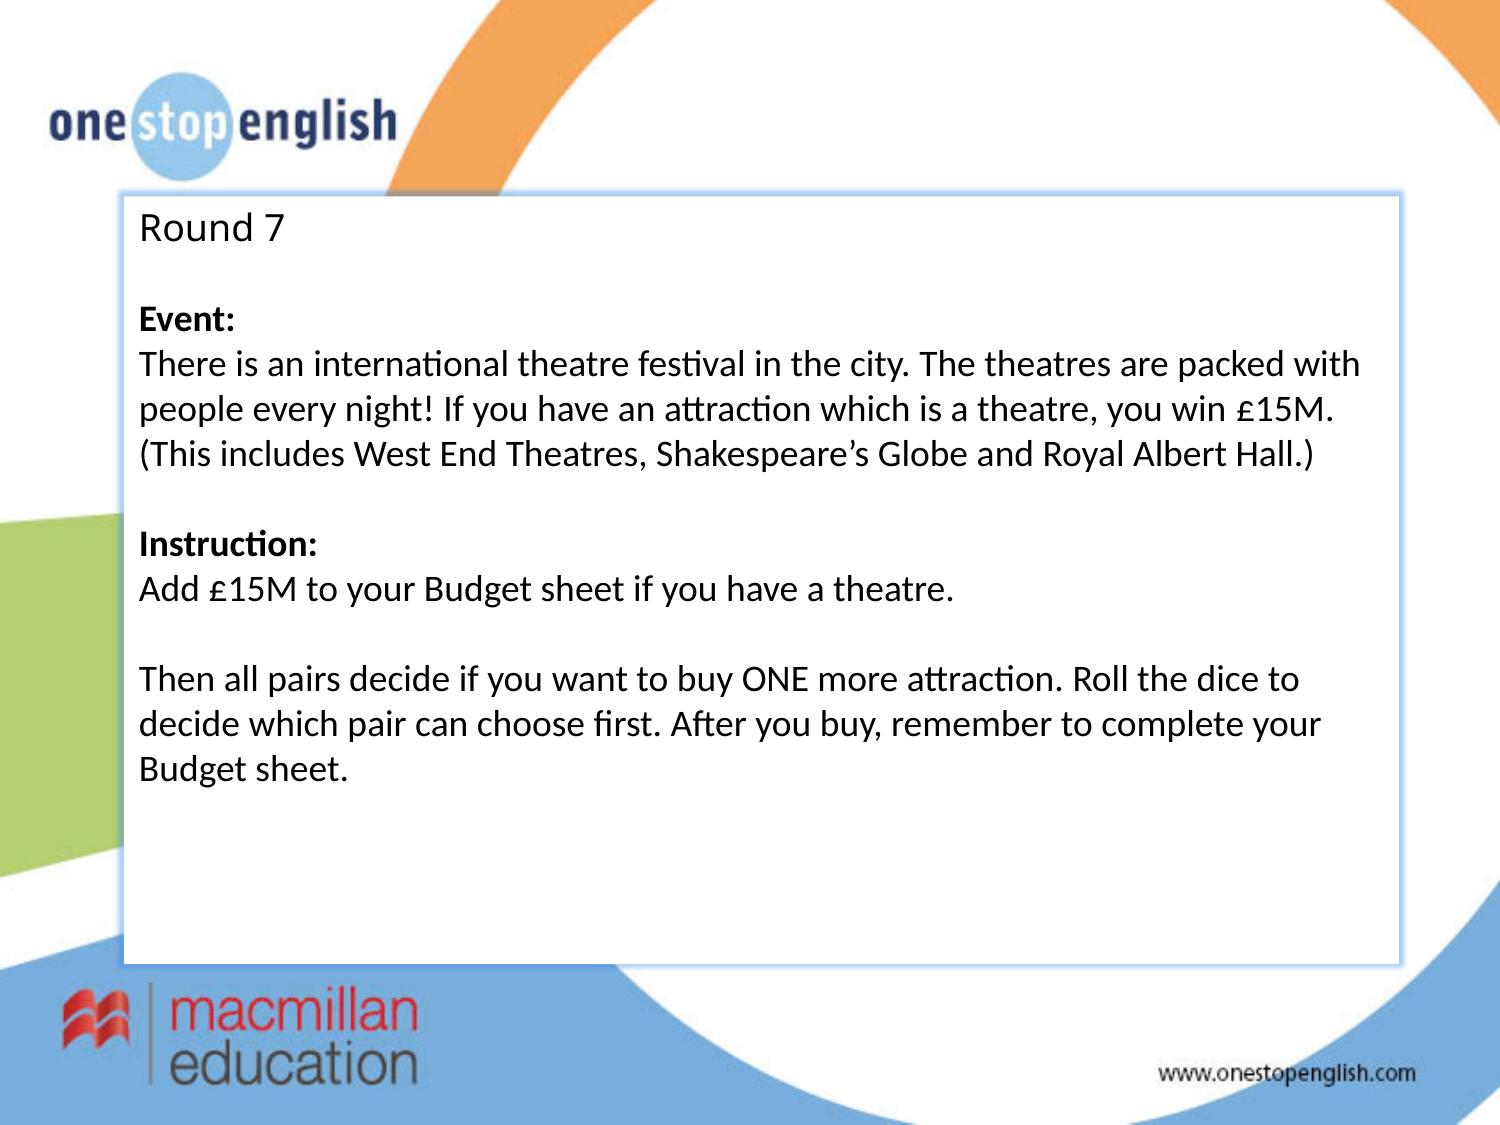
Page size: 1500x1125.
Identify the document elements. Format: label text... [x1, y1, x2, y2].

text_box Round 7 Event: There is an international theatre festival in the city. The theatres are packed with people every night! If you have an attraction which is a theatre, you win £15M. (This includes West End Theatres, Shakespeare’s Globe and Royal Albert Hall.) Instruction: Add £15M to your Budget sheet if you have a theatre. Then all pairs decide if you want to buy ONE more attraction. Roll the dice to decide which pair can choose first. After you buy, remember to complete your Budget sheet. [123, 196, 1399, 965]
picture [0, 0, 1500, 1125]
